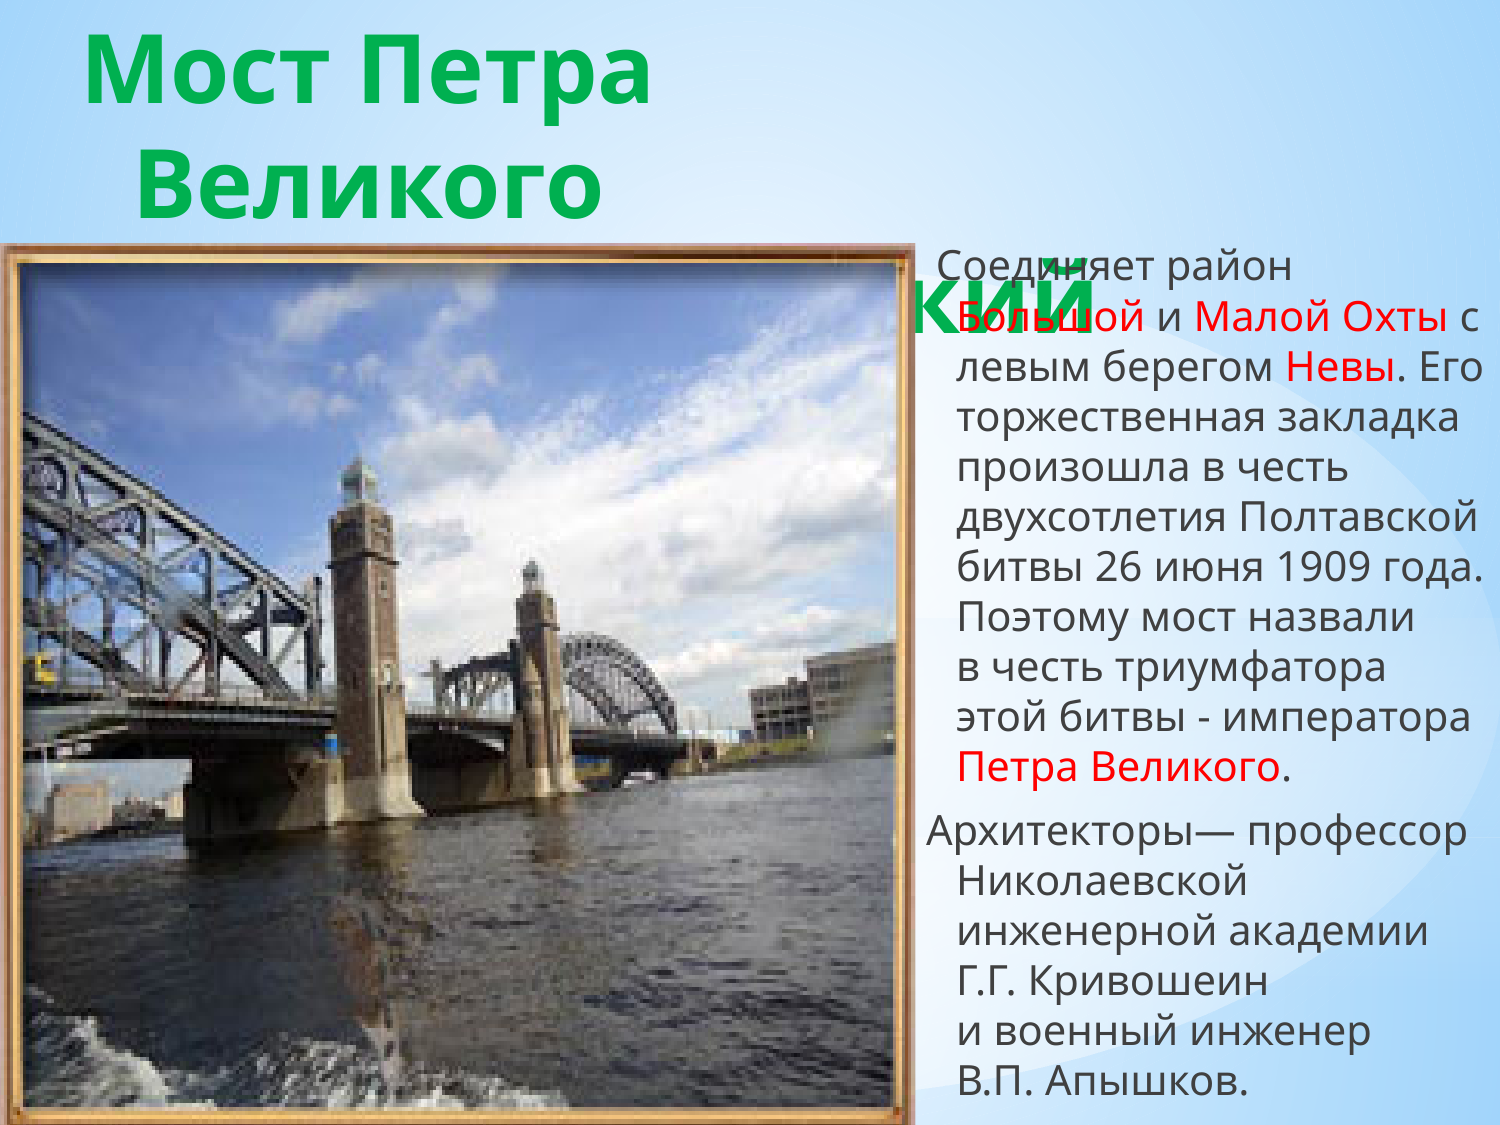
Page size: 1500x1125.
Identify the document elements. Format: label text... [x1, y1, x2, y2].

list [0, 243, 916, 1125]
title Мост Петра Великого (Большеохтинский)- [64, 0, 1134, 240]
list Соединяет район Большой и Малой Охты с левым берегом Невы. Его торжественная закладка произошла в честь двухсотлетия Полтавской битвы 26 июня 1909 года. Поэтому мост назвали в честь триумфатора этой битвы - императора Петра Великого. Архитекторы— профессор Николаевской инженерной академии Г.Г. Кривошеин и военный инженер В.П. Апышков. [903, 231, 1500, 1106]
